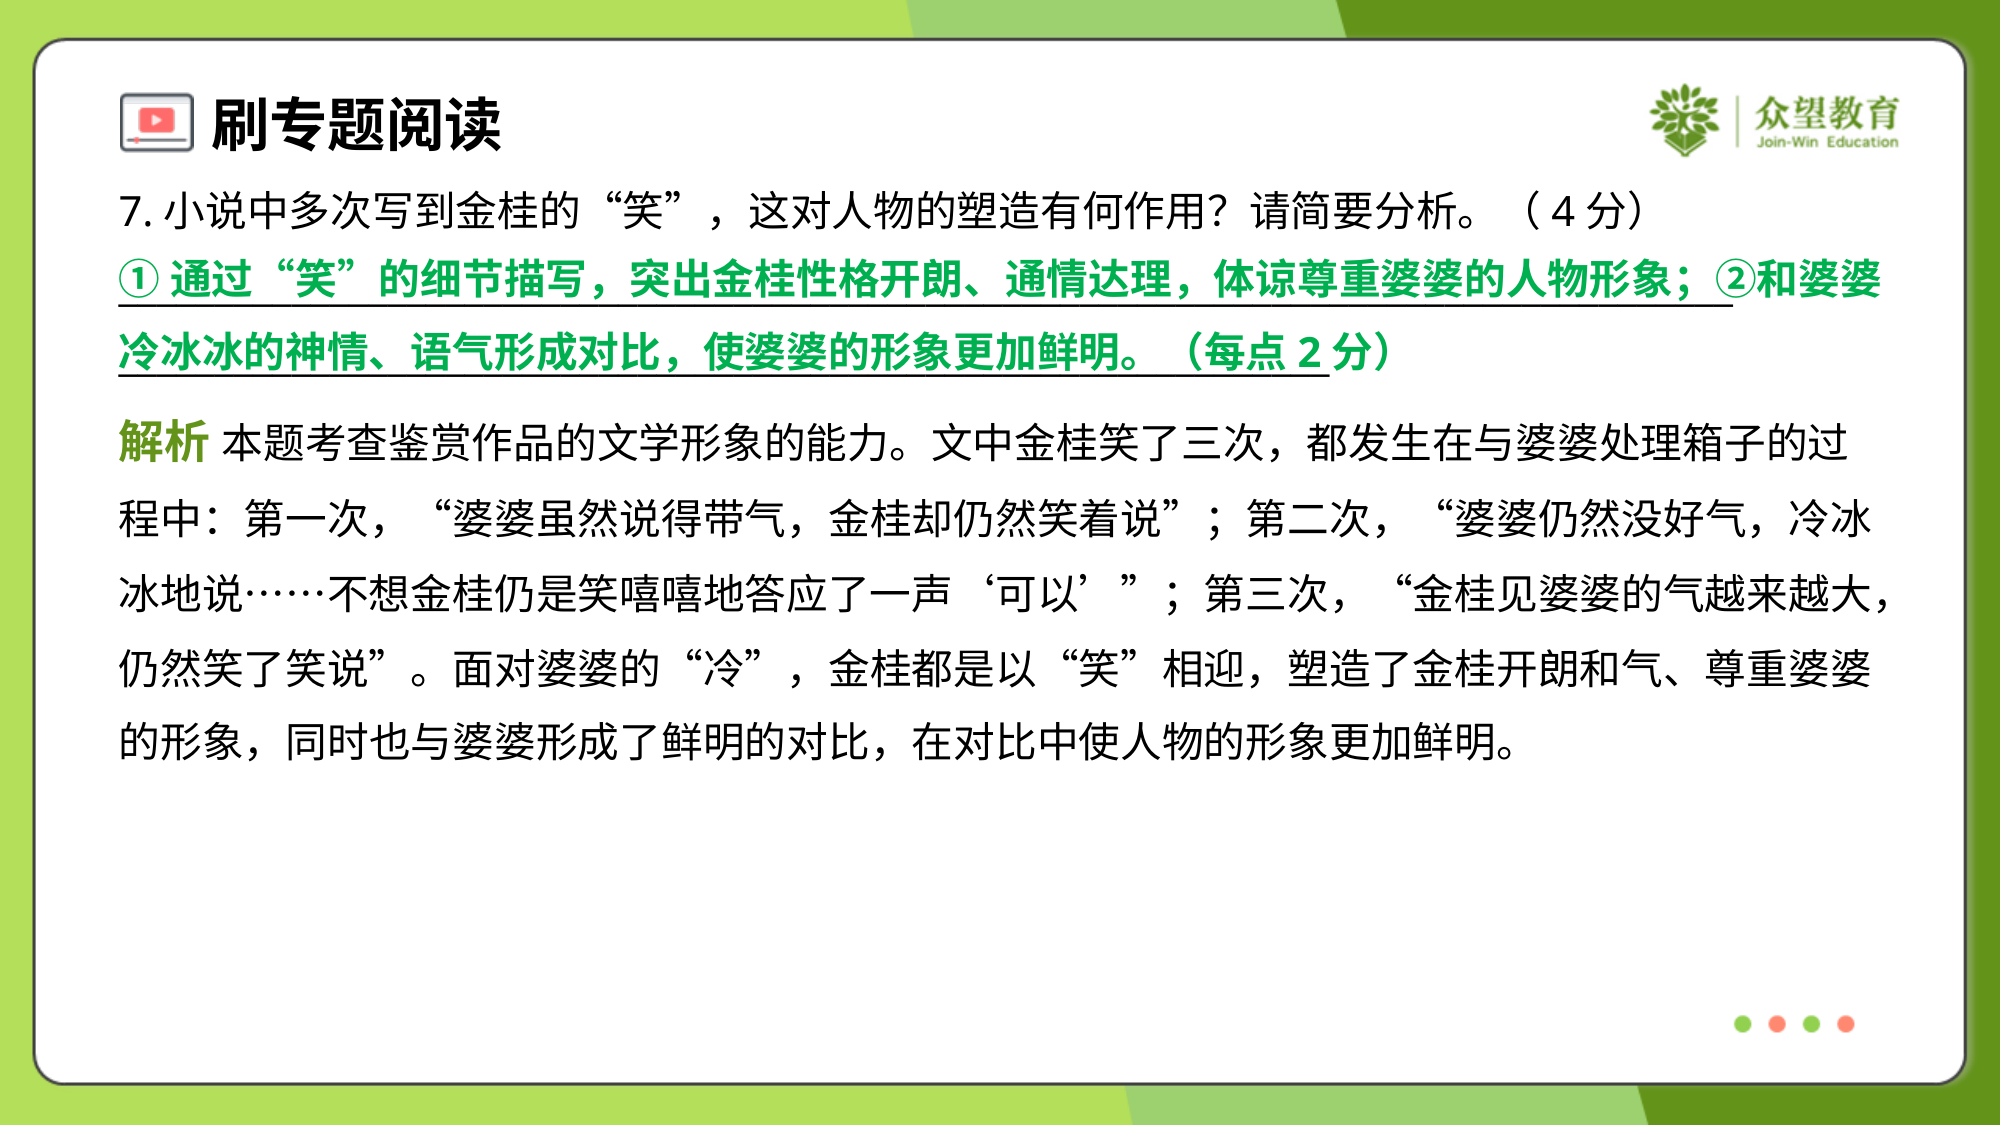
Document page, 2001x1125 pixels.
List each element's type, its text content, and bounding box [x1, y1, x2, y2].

text_box 7.小说中多次写到金桂的“笑”，这对人物的塑造有何作用？请简要分析。（4分） ____________________________________________________________________________________ _______________________________________________________________ [118, 369, 1883, 373]
text_box ①通过“笑”的细节描写，突出金桂性格开朗、通情达理，体谅尊重婆婆的人物形象；②和婆婆 冷冰冰的神情、语气形成对比，使婆婆的形象更加鲜明。（每点2分） [118, 228, 1883, 369]
picture [0, 0, 2000, 1125]
text_box 解析 本题考查鉴赏作品的文学形象的能力。文中金桂笑了三次，都发生在与婆婆处理箱子的过 程中：第一次，“婆婆虽然说得带气，金桂却仍然笑着说”；第二次，“婆婆仍然没好气，冷冰 冰地说……不想金桂仍是笑嘻嘻地答应了一声‘可以’”；第三次，“金桂见婆婆的气越来越大， 仍然笑了笑说”。面对婆婆的“冷”，金桂都是以“笑”相迎，塑造了金桂开朗和气、尊重婆婆 的形象，同时也与婆婆形成了鲜明的对比，在对比中使人物的形象更加鲜明。 [118, 390, 1883, 758]
text_box 7.小说中多次写到金桂的“笑”，这对人物的塑造有何作用？请简要分析。（4分） ____________________________________________________________________________________ _______________________________________________________________ [118, 159, 1883, 228]
